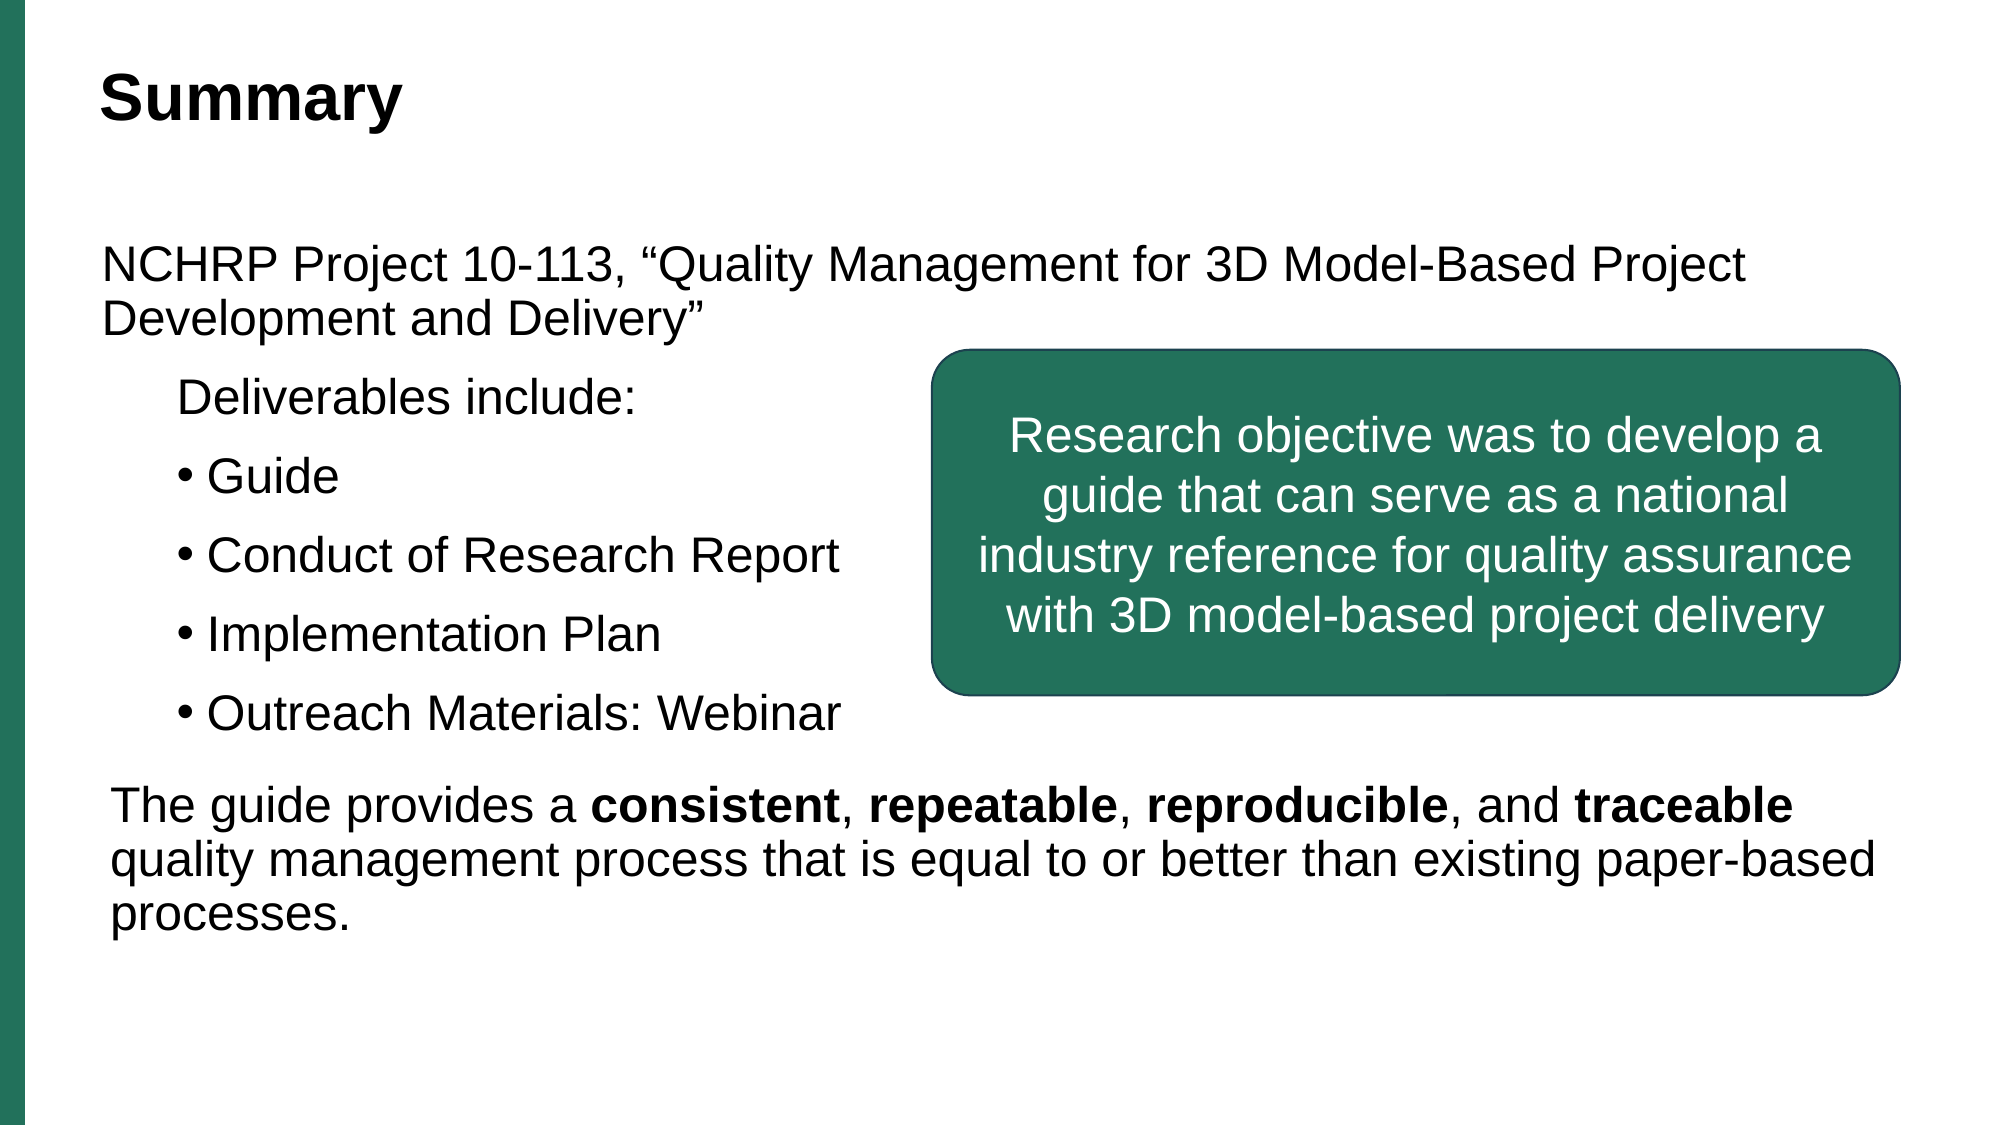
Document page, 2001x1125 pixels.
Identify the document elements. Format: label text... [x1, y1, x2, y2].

list NCHRP Project 10-113, “Quality Management for 3D Model-Based Project Development and Delivery” Deliverables include: Guide Conduct of Research Report Implementation Plan Outreach Materials: Webinar The guide provides a consistent, repeatable, reproducible, and traceable quality management process that is equal to or better than existing paper-based processes. [101, 238, 1902, 1038]
title Summary [99, 62, 1900, 200]
